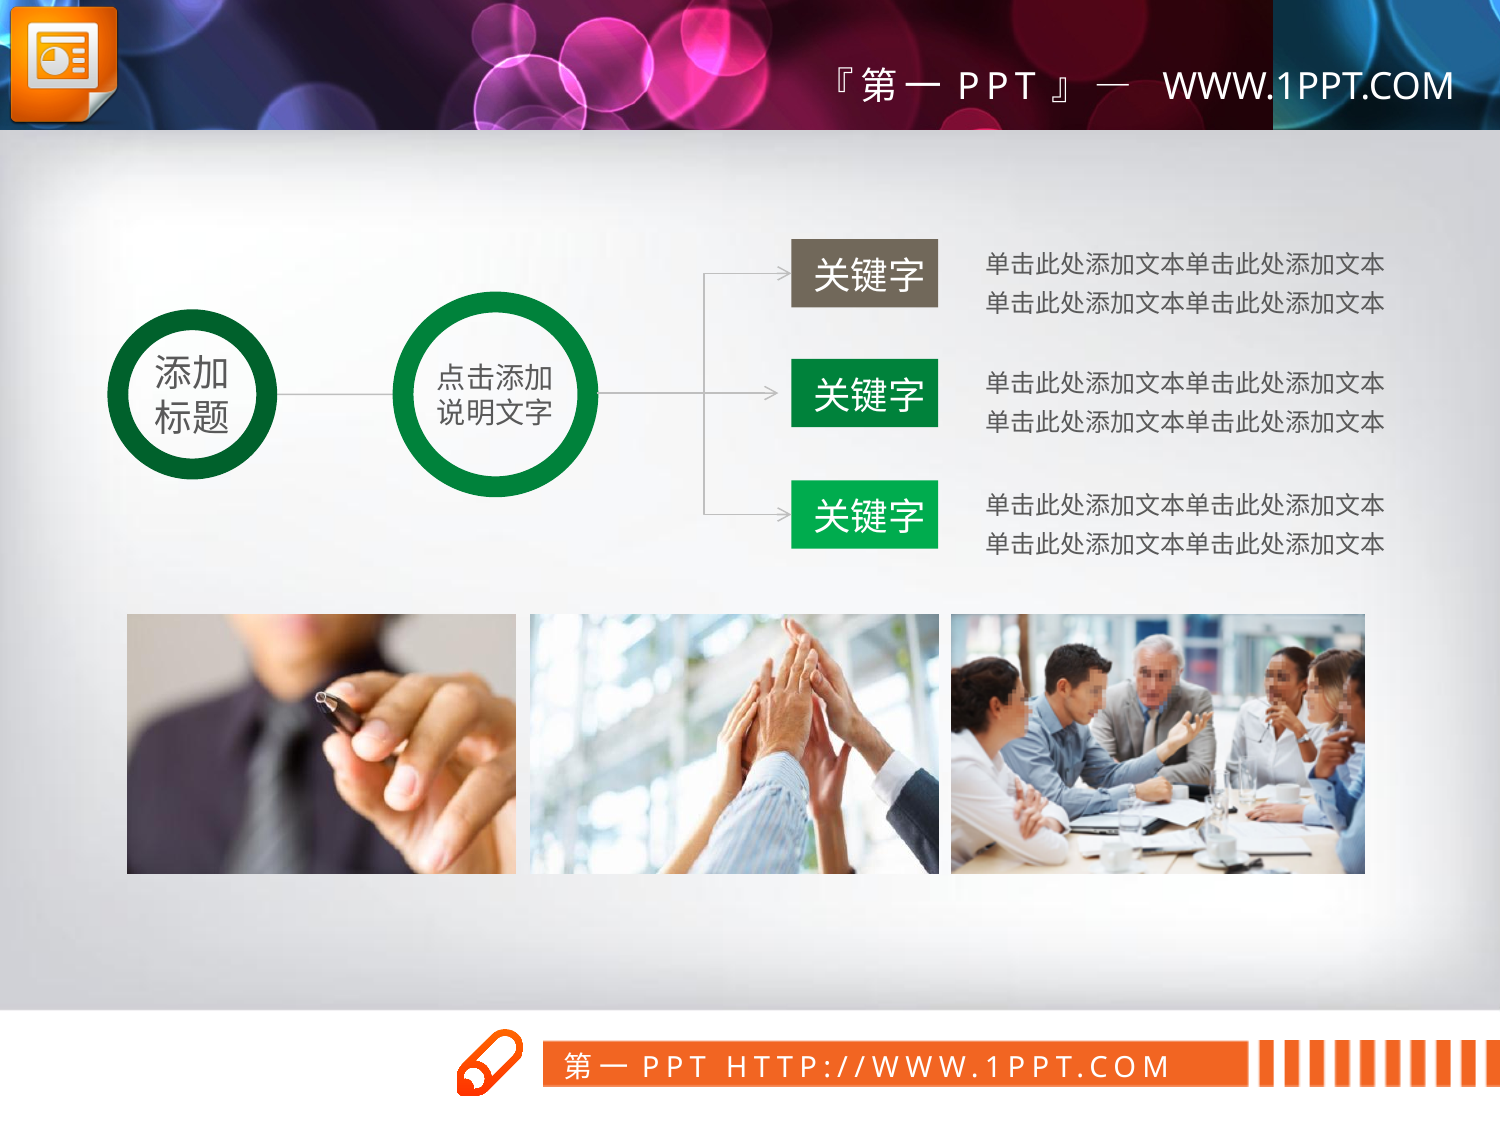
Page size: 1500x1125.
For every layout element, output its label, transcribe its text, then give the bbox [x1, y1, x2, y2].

text_box 单击此处添加文本单击此处添加文本 单击此处添加文本单击此处添加文本 [970, 231, 1424, 325]
picture [543, 1040, 1500, 1087]
text_box 单击此处添加文本单击此处添加文本 单击此处添加文本单击此处添加文本 [970, 472, 1424, 566]
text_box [791, 238, 946, 308]
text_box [791, 480, 946, 549]
text_box 单击此处添加文本单击此处添加文本 单击此处添加文本单击此处添加文本 [970, 351, 1424, 445]
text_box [791, 358, 946, 428]
text_box 点击添加说明文字 [403, 302, 588, 487]
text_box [596, 273, 779, 516]
text_box 添加标题 [117, 319, 267, 470]
picture [0, 0, 1500, 1012]
